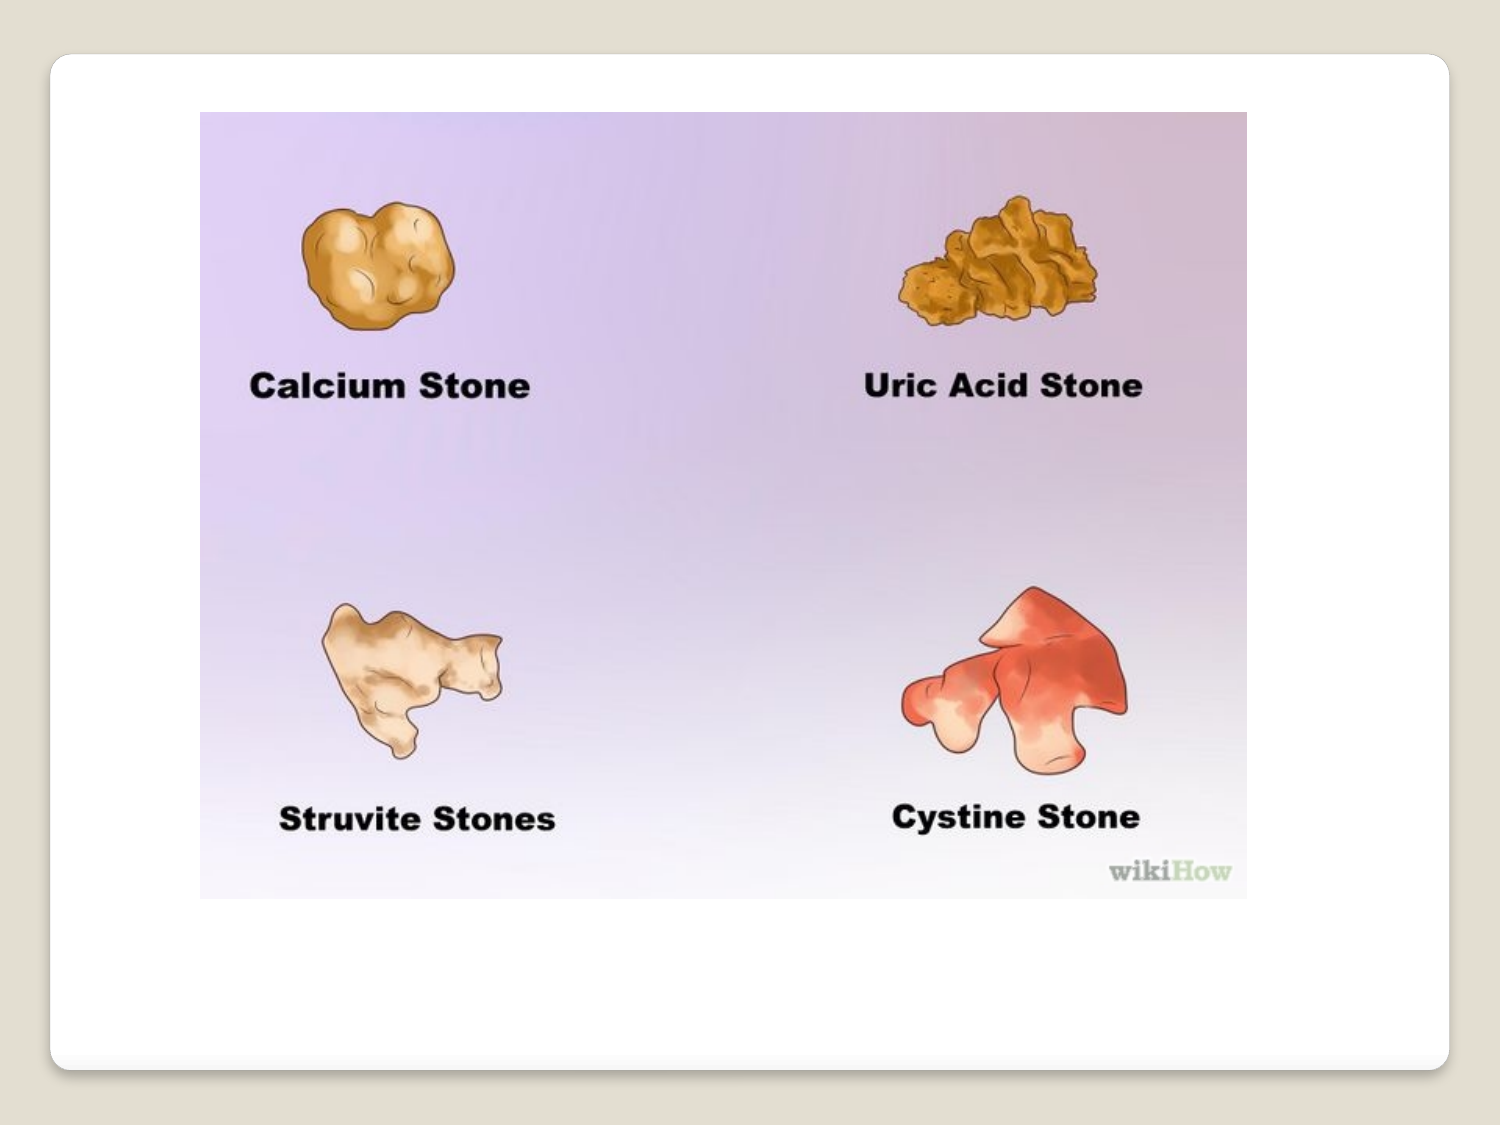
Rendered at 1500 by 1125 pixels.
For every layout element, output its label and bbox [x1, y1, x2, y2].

picture [199, 112, 1248, 899]
